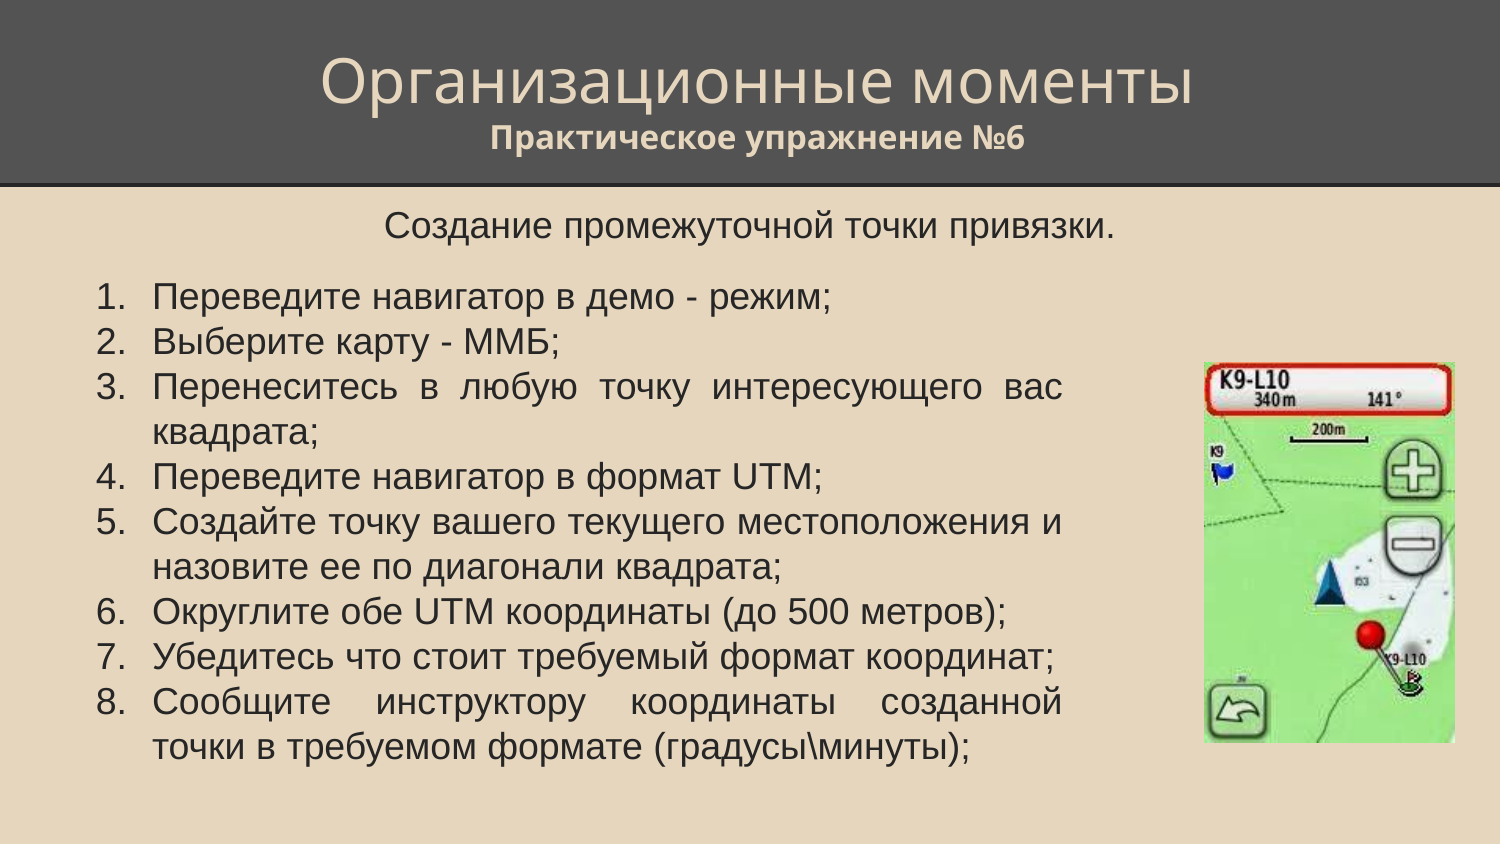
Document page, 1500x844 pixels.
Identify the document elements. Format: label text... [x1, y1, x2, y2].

picture [1204, 361, 1455, 744]
title Организационные моменты Практическое упражнение №6 [24, 10, 1492, 172]
text_box Переведите навигатор в демо - режим; Выберите карту - ММБ; Перенеситесь в любую точку интересующего вас квадрата; Переведите навигатор в формат UTM; Создайте точку вашего текущего местоположения и назовите ее по диагонали квадрата; Округлите обе UTM координаты (до 500 метров); Убедитесь что стоит требуемый формат координат; Сообщите инструктору координаты созданной точки в требуемом формате (градусы\минуты); [62, 274, 1079, 814]
text_box Создание промежуточной точки привязки. [45, 186, 1455, 274]
